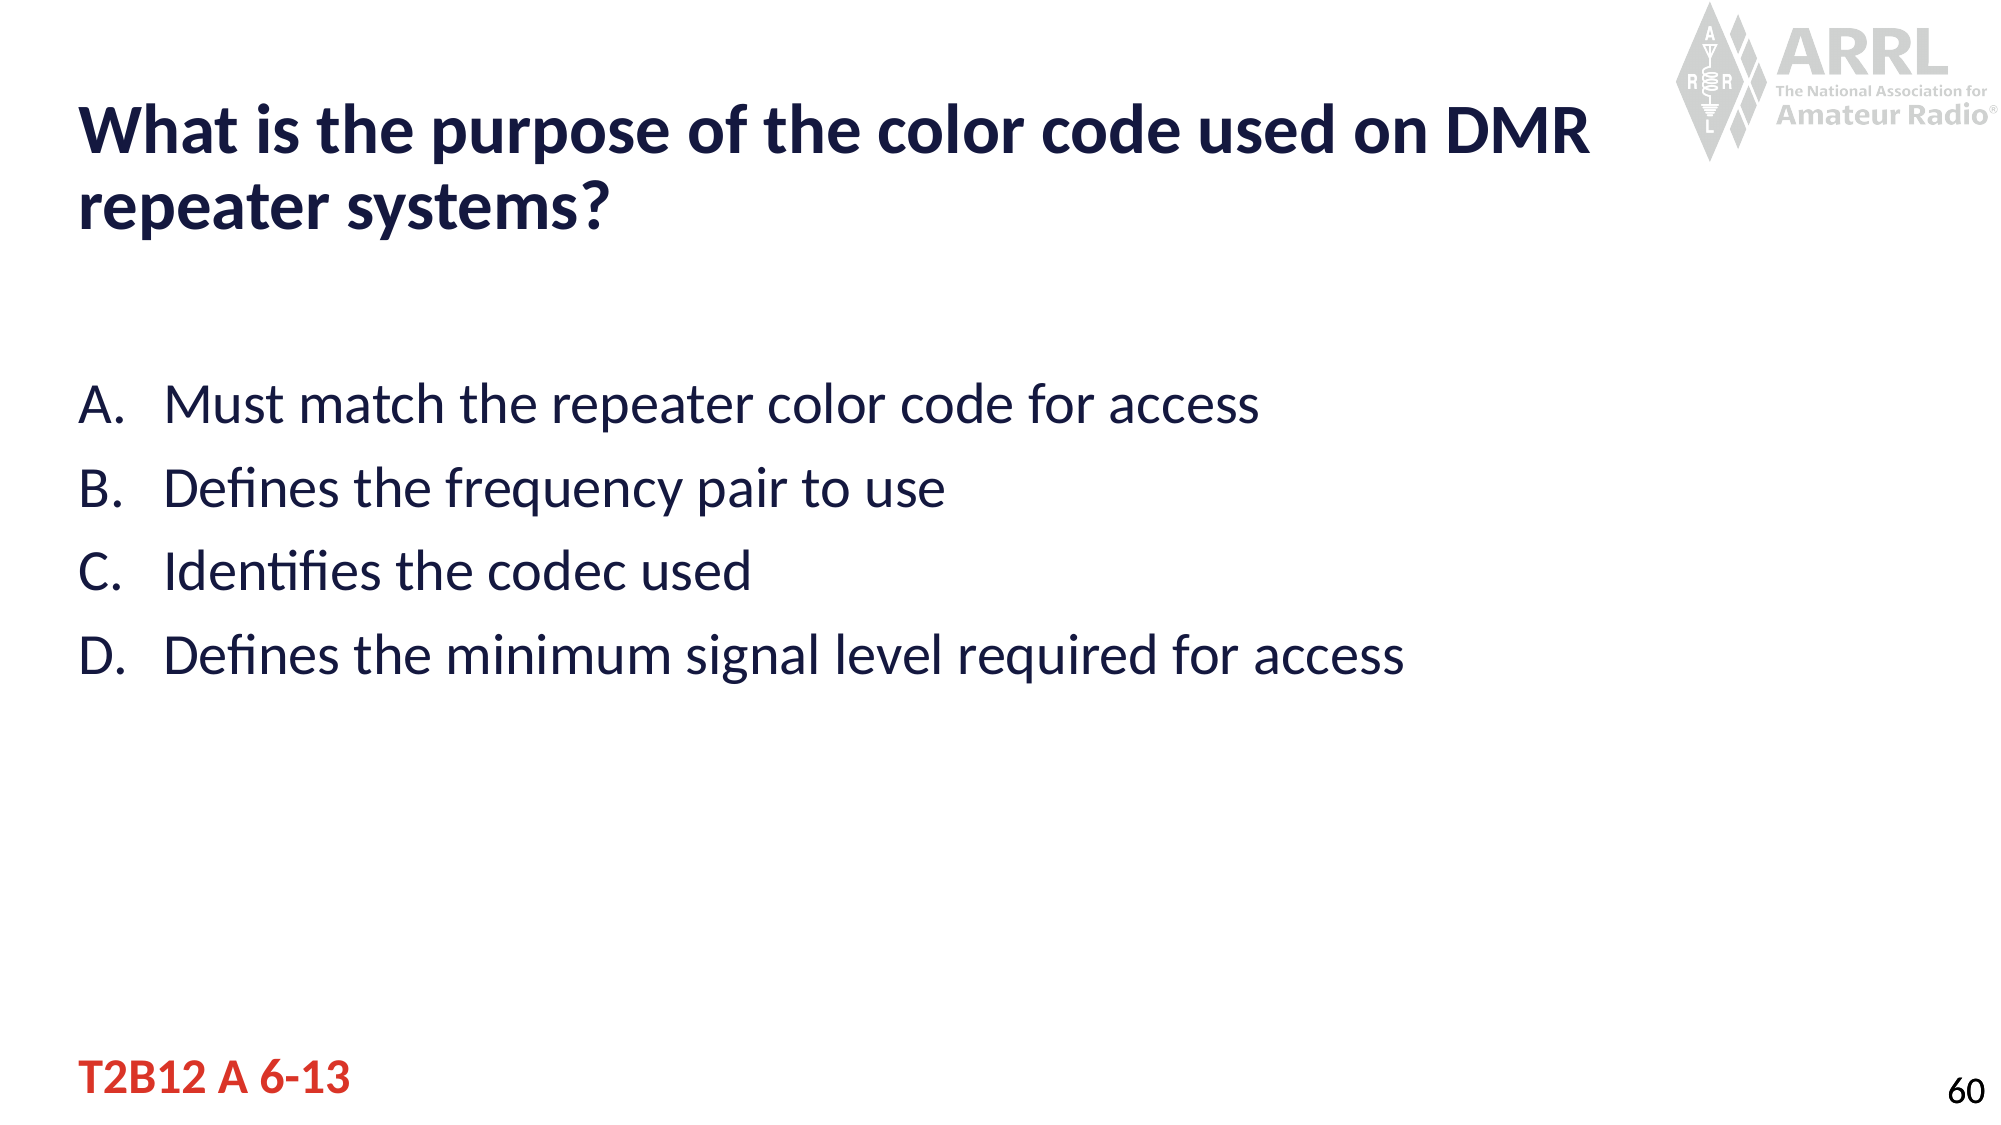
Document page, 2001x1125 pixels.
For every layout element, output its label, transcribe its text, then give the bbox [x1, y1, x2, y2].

title What is the purpose of the color code used on DMR repeater systems? [63, 59, 1863, 278]
text_box T2B12 A 6-13 [63, 1036, 921, 1112]
list Must match the repeater color code for access Defines the frequency pair to use Identifies the codec used Defines the minimum signal level required for access [63, 365, 1863, 989]
picture [1674, 0, 2000, 164]
